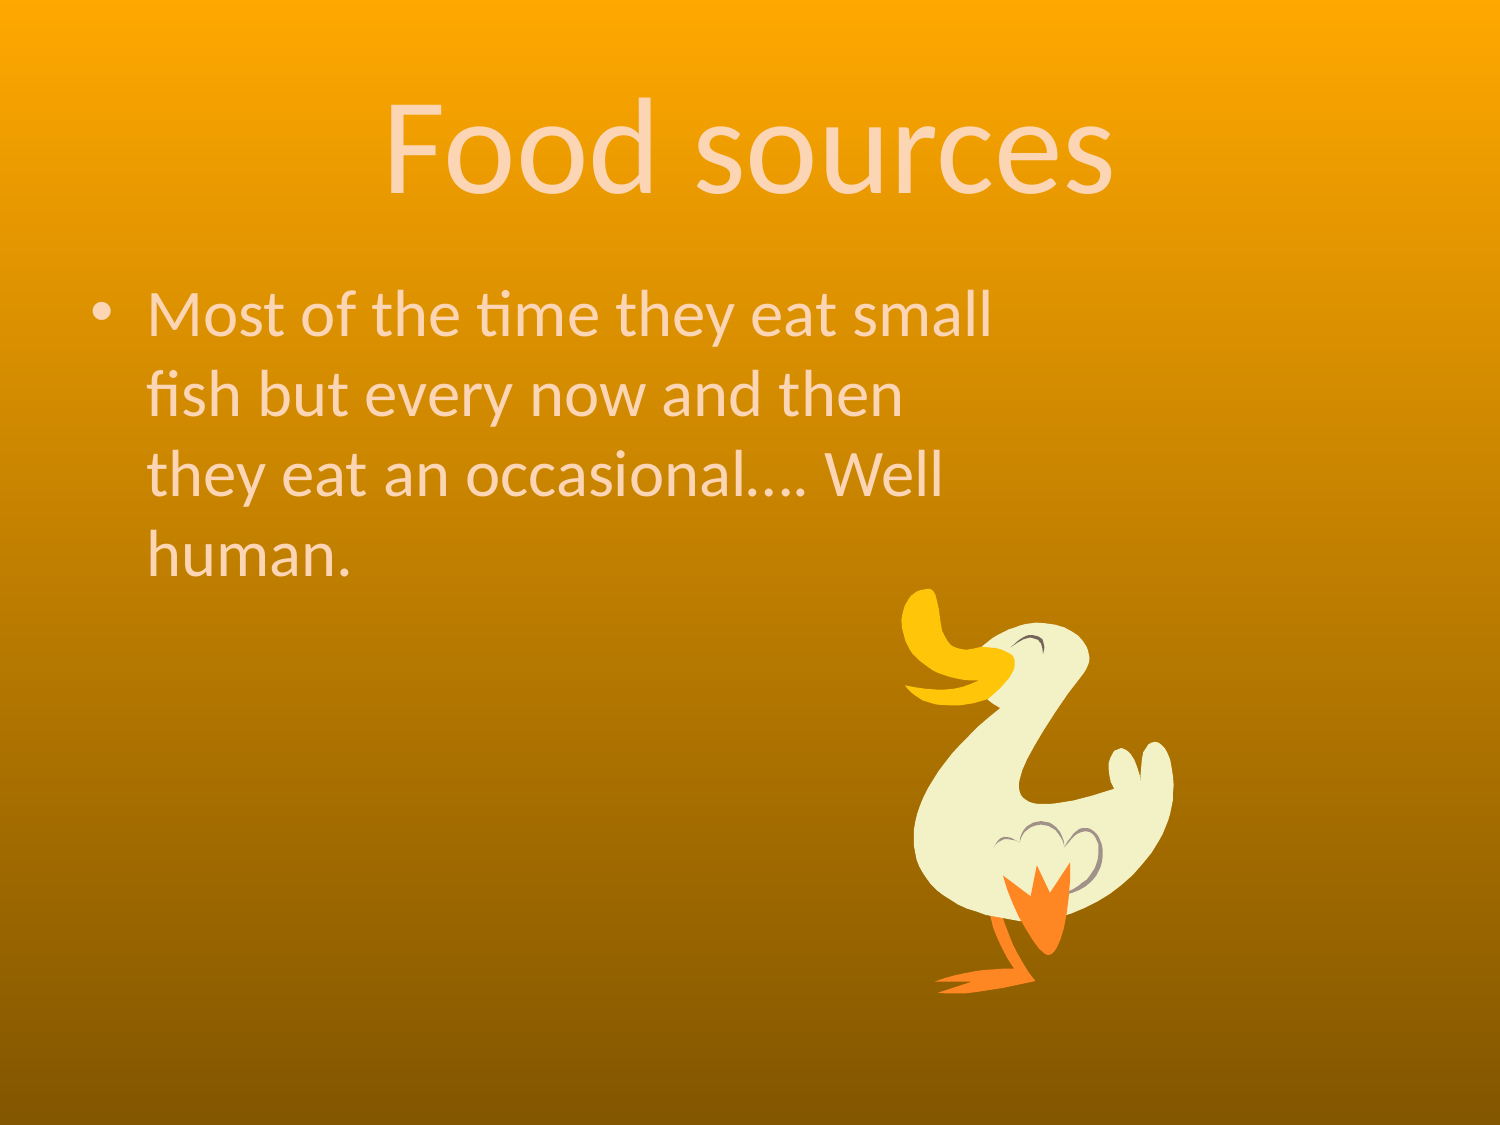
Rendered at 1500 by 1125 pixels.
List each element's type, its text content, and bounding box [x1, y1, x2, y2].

list Most of the time they eat small fish but every now and then they eat an occasional…. Well human. [75, 262, 1025, 825]
picture [899, 587, 1176, 995]
title Food sources [75, 45, 1425, 233]
